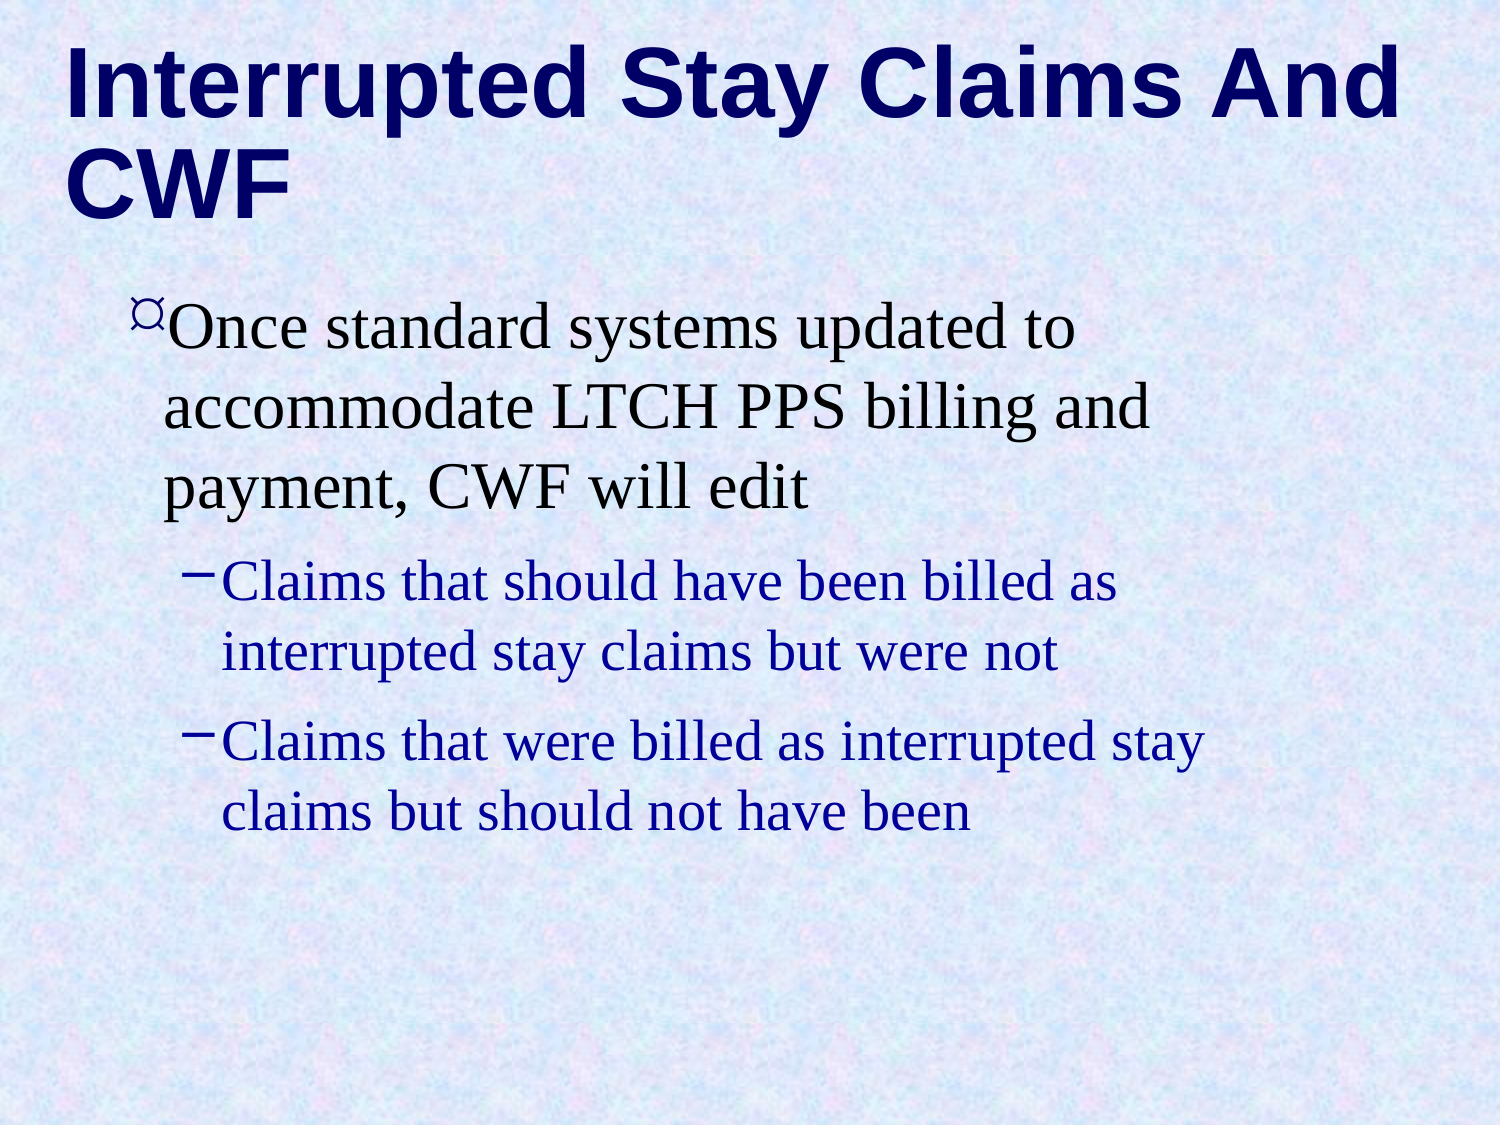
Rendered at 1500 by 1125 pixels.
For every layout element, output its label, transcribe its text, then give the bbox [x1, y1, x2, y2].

title Interrupted Stay Claims And CWF [50, 37, 1450, 238]
list Once standard systems updated to accommodate LTCH PPS billing and payment, CWF will edit Claims that should have been billed as interrupted stay claims but were not Claims that were billed as interrupted stay claims but should not have been [112, 275, 1375, 1050]
